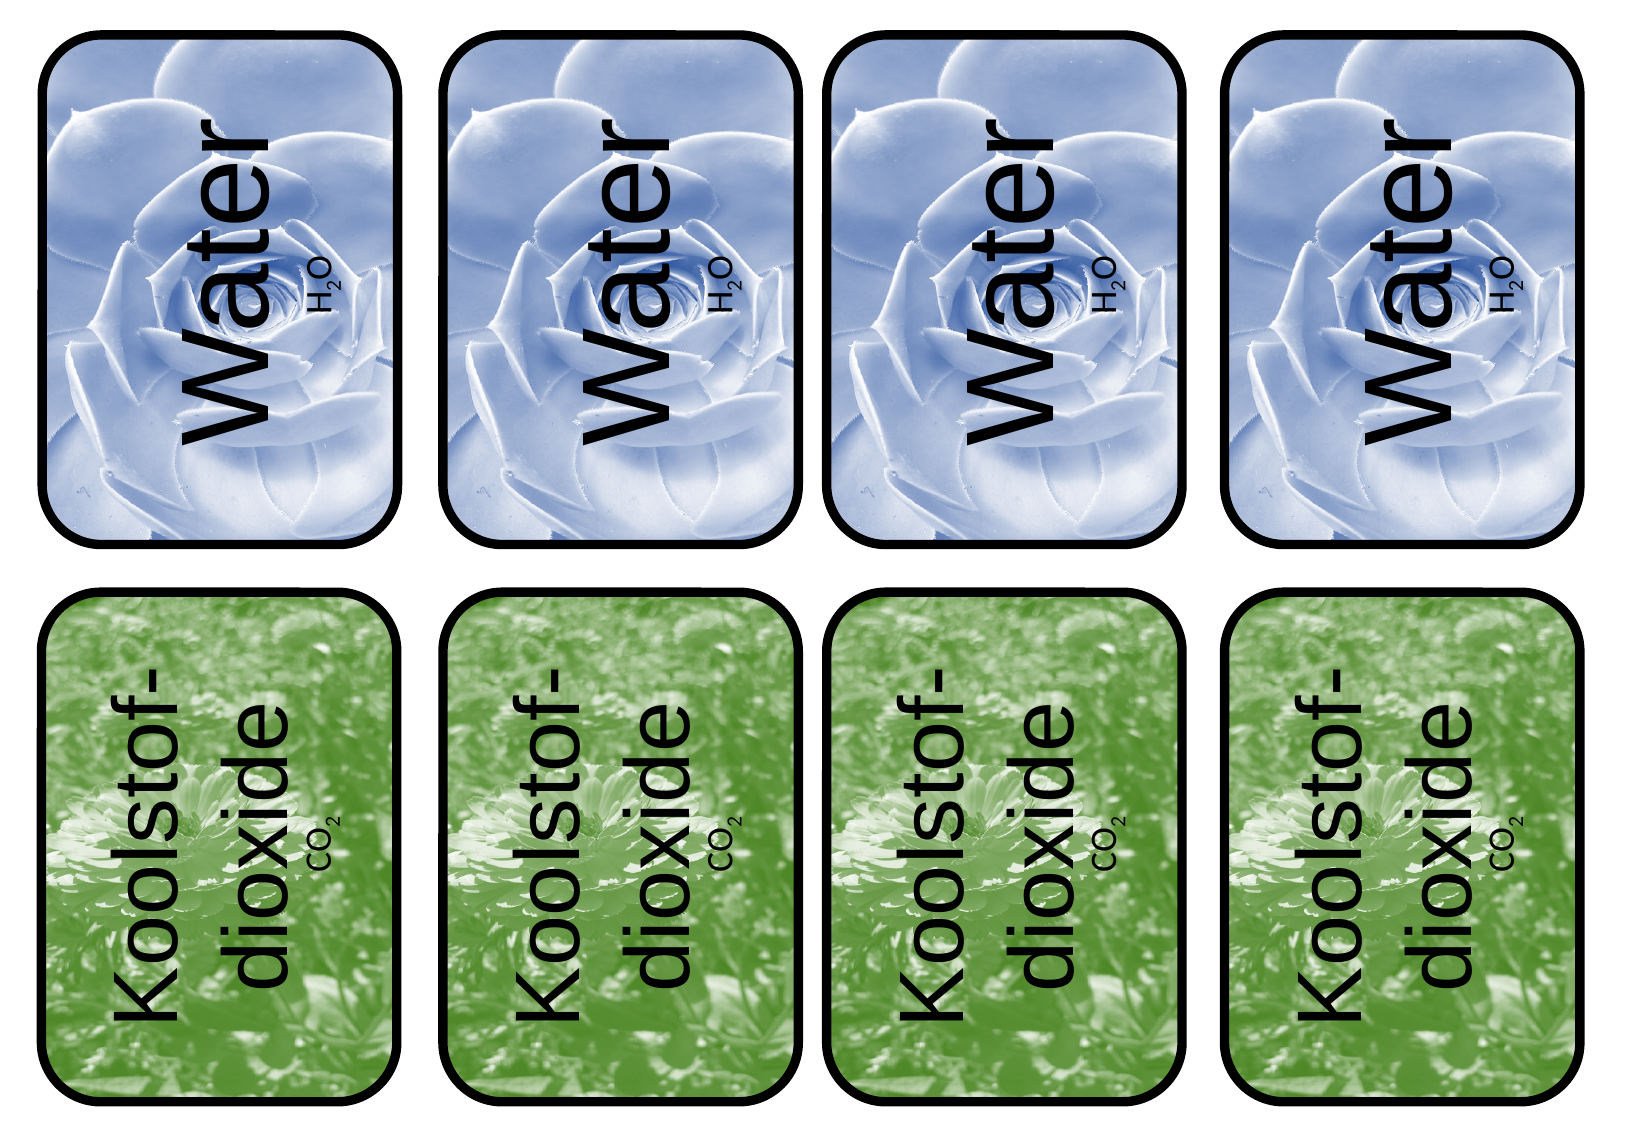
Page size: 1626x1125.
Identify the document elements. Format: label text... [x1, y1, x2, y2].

text_box [1223, 591, 1581, 1103]
text_box CO2 [687, 783, 754, 887]
text_box [41, 33, 399, 546]
text_box CO2 [1468, 783, 1535, 887]
text_box H2O [1071, 226, 1137, 330]
text_box [1223, 33, 1581, 546]
text_box CO2 [1071, 783, 1137, 887]
text_box [825, 33, 1184, 546]
text_box [441, 591, 800, 1103]
text_box CO2 [285, 783, 352, 887]
text_box [40, 591, 398, 1103]
text_box [825, 591, 1184, 1103]
text_box Koolstof-dioxide [864, 638, 1099, 1056]
text_box Water [1318, 94, 1484, 461]
text_box Water [537, 94, 702, 461]
text_box Water [921, 94, 1086, 461]
text_box H2O [286, 226, 353, 330]
text_box [441, 33, 800, 546]
text_box H2O [1468, 226, 1535, 330]
text_box Koolstof-dioxide [78, 638, 314, 1056]
text_box Koolstof-dioxide [480, 638, 715, 1056]
text_box Koolstof-dioxide [1261, 638, 1497, 1056]
text_box H2O [687, 226, 754, 330]
text_box Water [136, 94, 302, 461]
